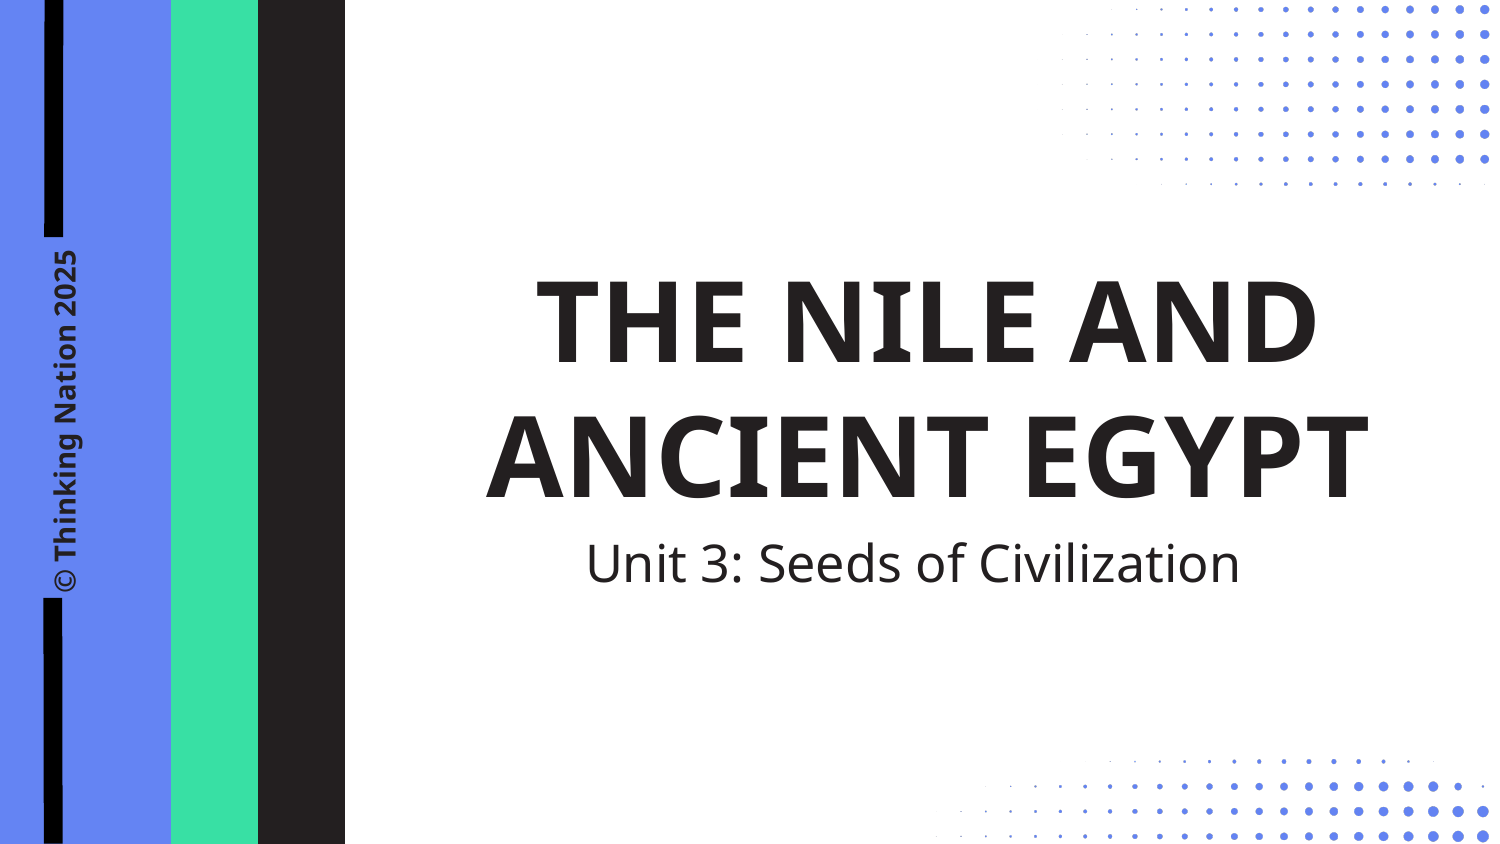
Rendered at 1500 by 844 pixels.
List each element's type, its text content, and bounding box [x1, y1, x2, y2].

text_box THE NILE AND ANCIENT EGYPT [395, 249, 1463, 520]
text_box [911, 759, 1500, 844]
text_box Unit 3: Seeds of Civilization [395, 530, 1432, 594]
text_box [0, 0, 346, 844]
text_box [1037, 0, 1500, 186]
